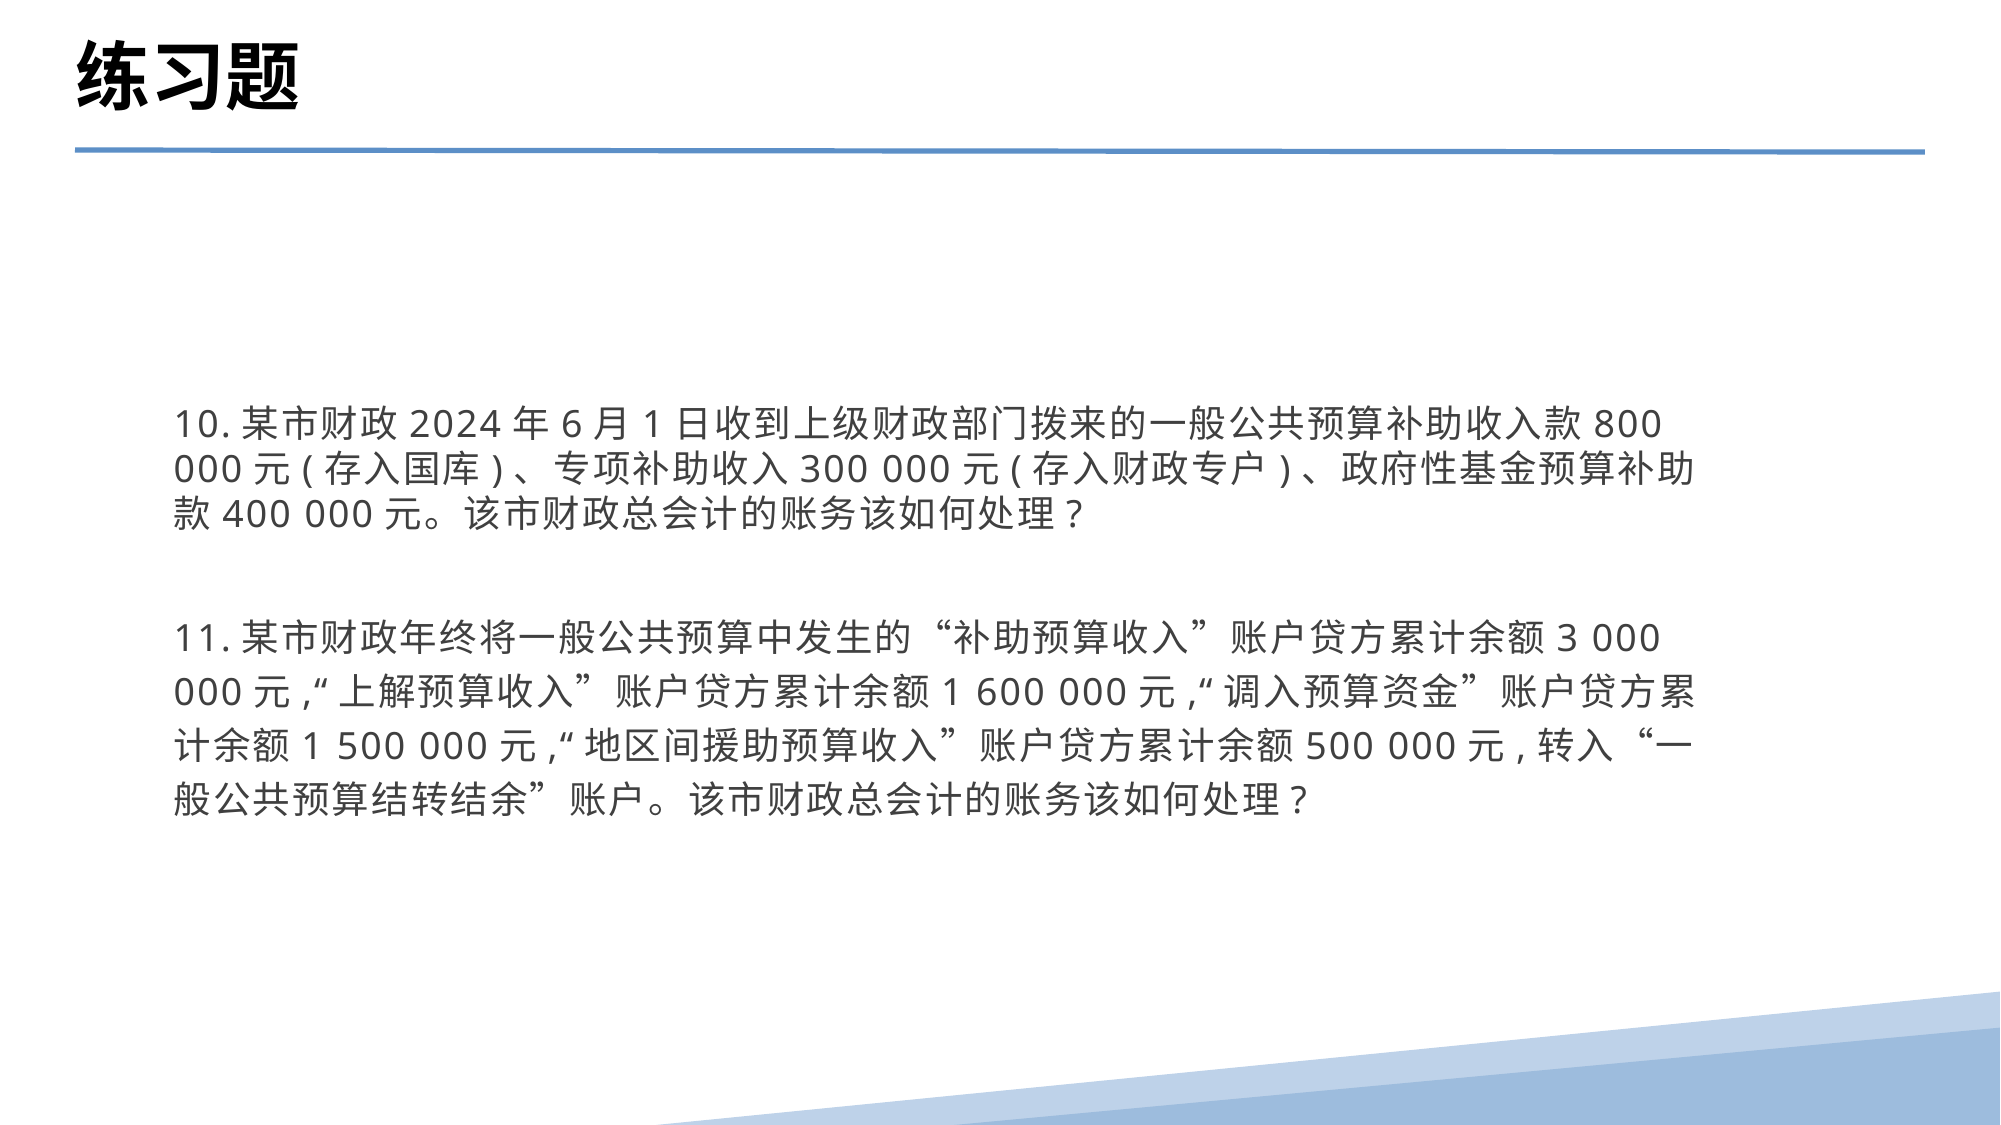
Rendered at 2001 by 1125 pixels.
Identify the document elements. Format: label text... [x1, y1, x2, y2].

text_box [656, 991, 2000, 1125]
text_box 练习题 [75, 24, 1925, 125]
text_box 10.某市财政2024年6月1日收到上级财政部门拨来的一般公共预算补助收入款800 000元(存入国库)、专项补助收入300 000元(存入财政专户)、政府性基金预算补助款400 000元。该市财政总会计的账务该如何处理? 11.某市财政年终将一般公共预算中发生的“补助预算收入”账户贷方累计余额3 000 000元,“上解预算收入”账户贷方累计余额1 600 000元,“调入预算资金”账户贷方累计余额1 500 000元,“地区间援助预算收入”账户贷方累计余额500 000元,转入“一般公共预算结转结余”账户。该市财政总会计的账务该如何处理? [163, 201, 1740, 974]
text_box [74, 149, 1925, 153]
